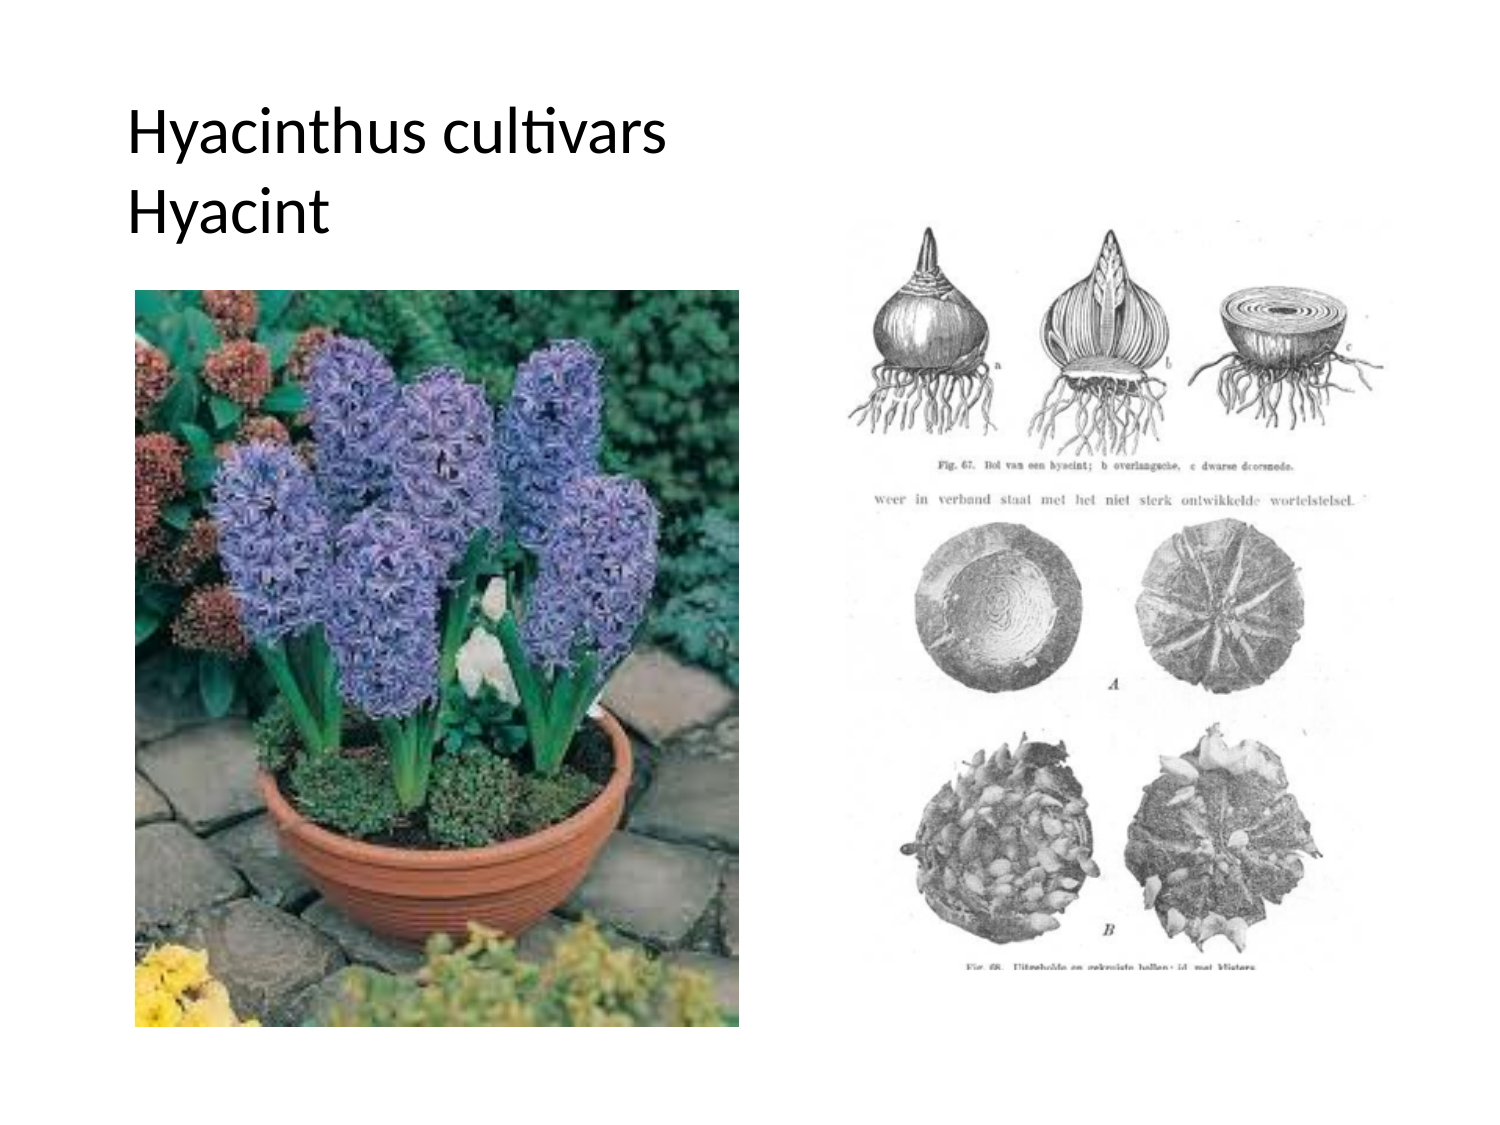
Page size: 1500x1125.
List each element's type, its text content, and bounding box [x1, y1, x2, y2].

picture [135, 290, 739, 1027]
title Hyacinthus cultivars Hyacint [112, 78, 1388, 256]
picture [844, 219, 1395, 972]
